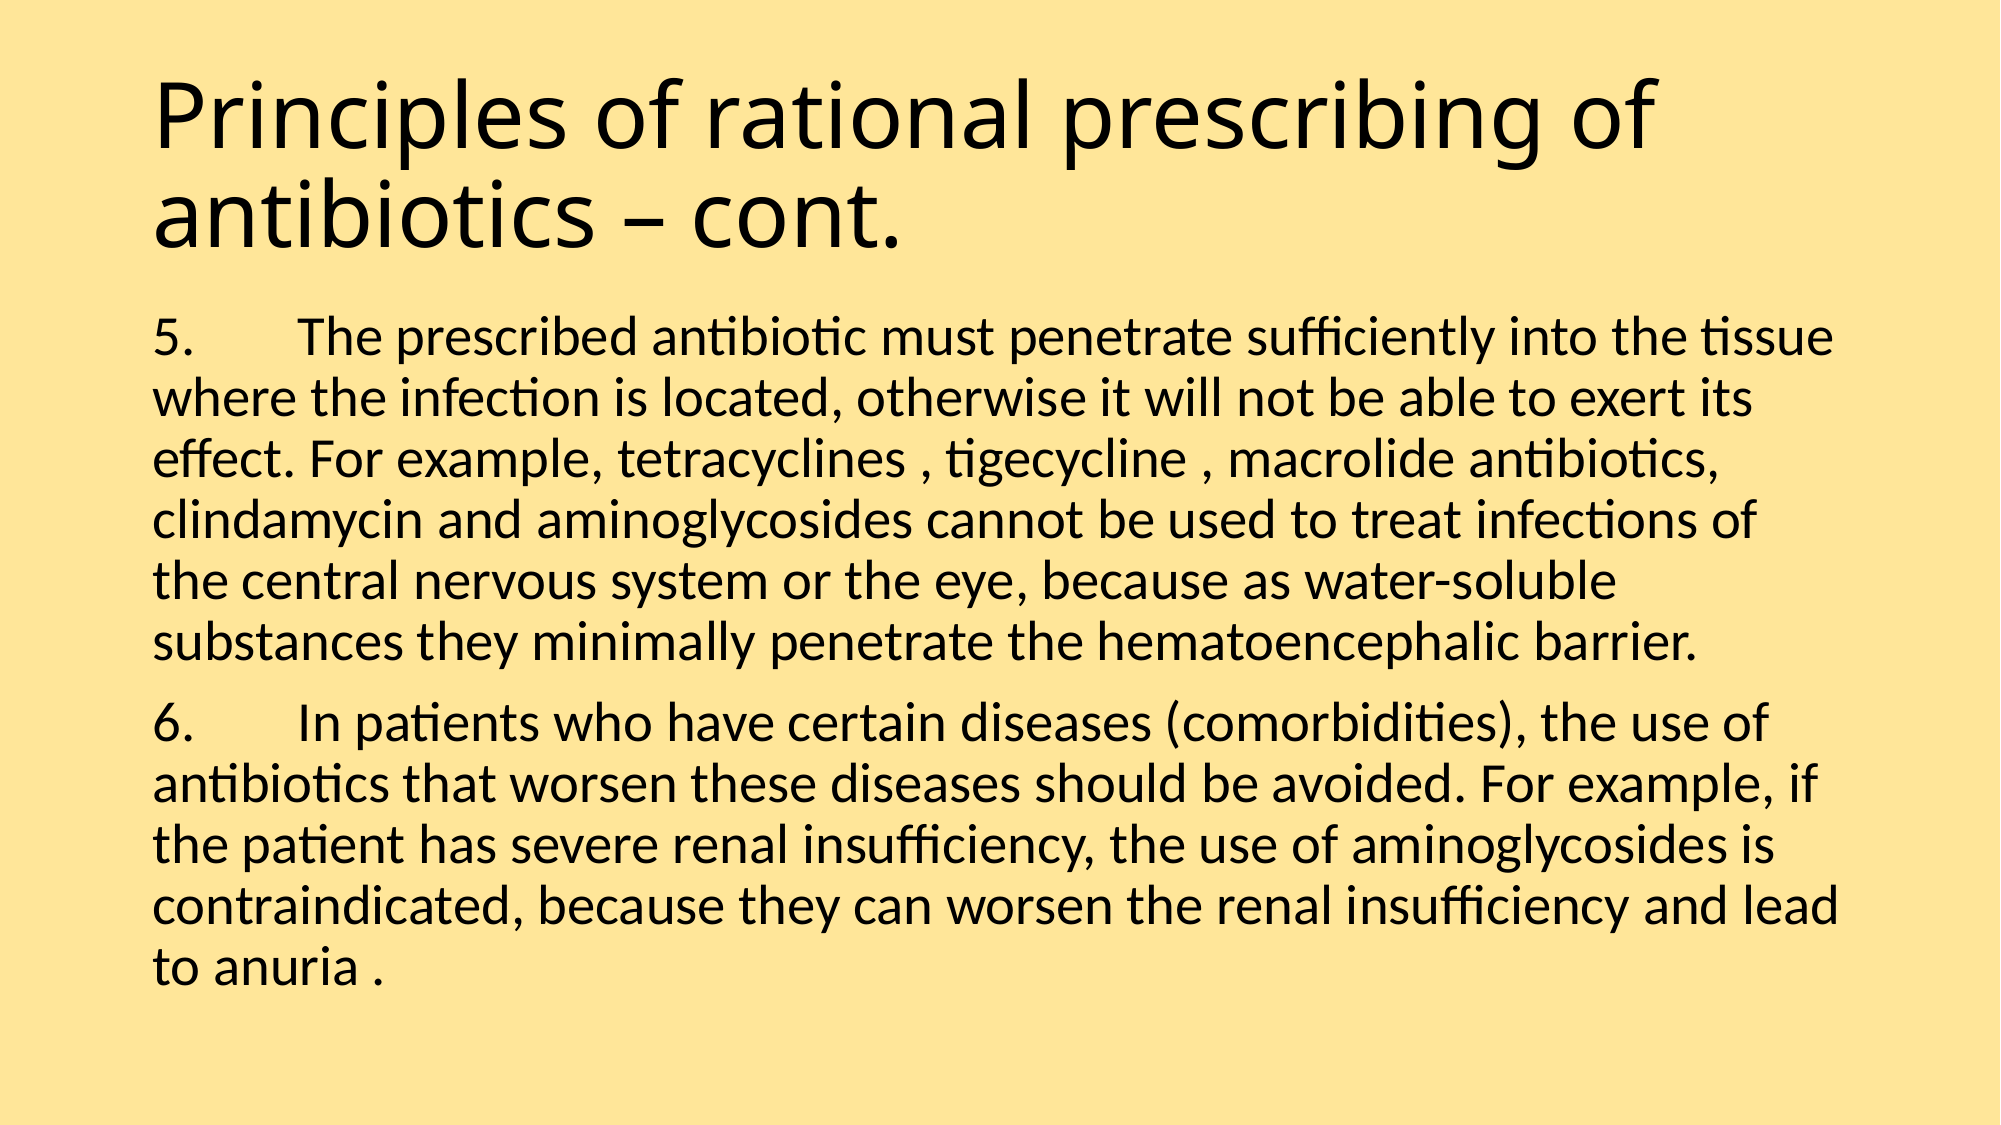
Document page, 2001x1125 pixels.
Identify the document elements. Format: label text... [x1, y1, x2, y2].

title Principles of rational prescribing of antibiotics – cont. [137, 59, 1863, 278]
list 5. The prescribed antibiotic must penetrate sufficiently into the tissue where the infection is located, otherwise it will not be able to exert its effect. For example, tetracyclines , tigecycline , macrolide antibiotics, clindamycin and aminoglycosides cannot be used to treat infections of the central nervous system or the eye, because as water-soluble substances they minimally penetrate the hematoencephalic barrier. 6. In patients who have certain diseases (comorbidities), the use of antibiotics that worsen these diseases should be avoided. For example, if the patient has severe renal insufficiency, the use of aminoglycosides is contraindicated, because they can worsen the renal insufficiency and lead to anuria . [137, 299, 1863, 1014]
